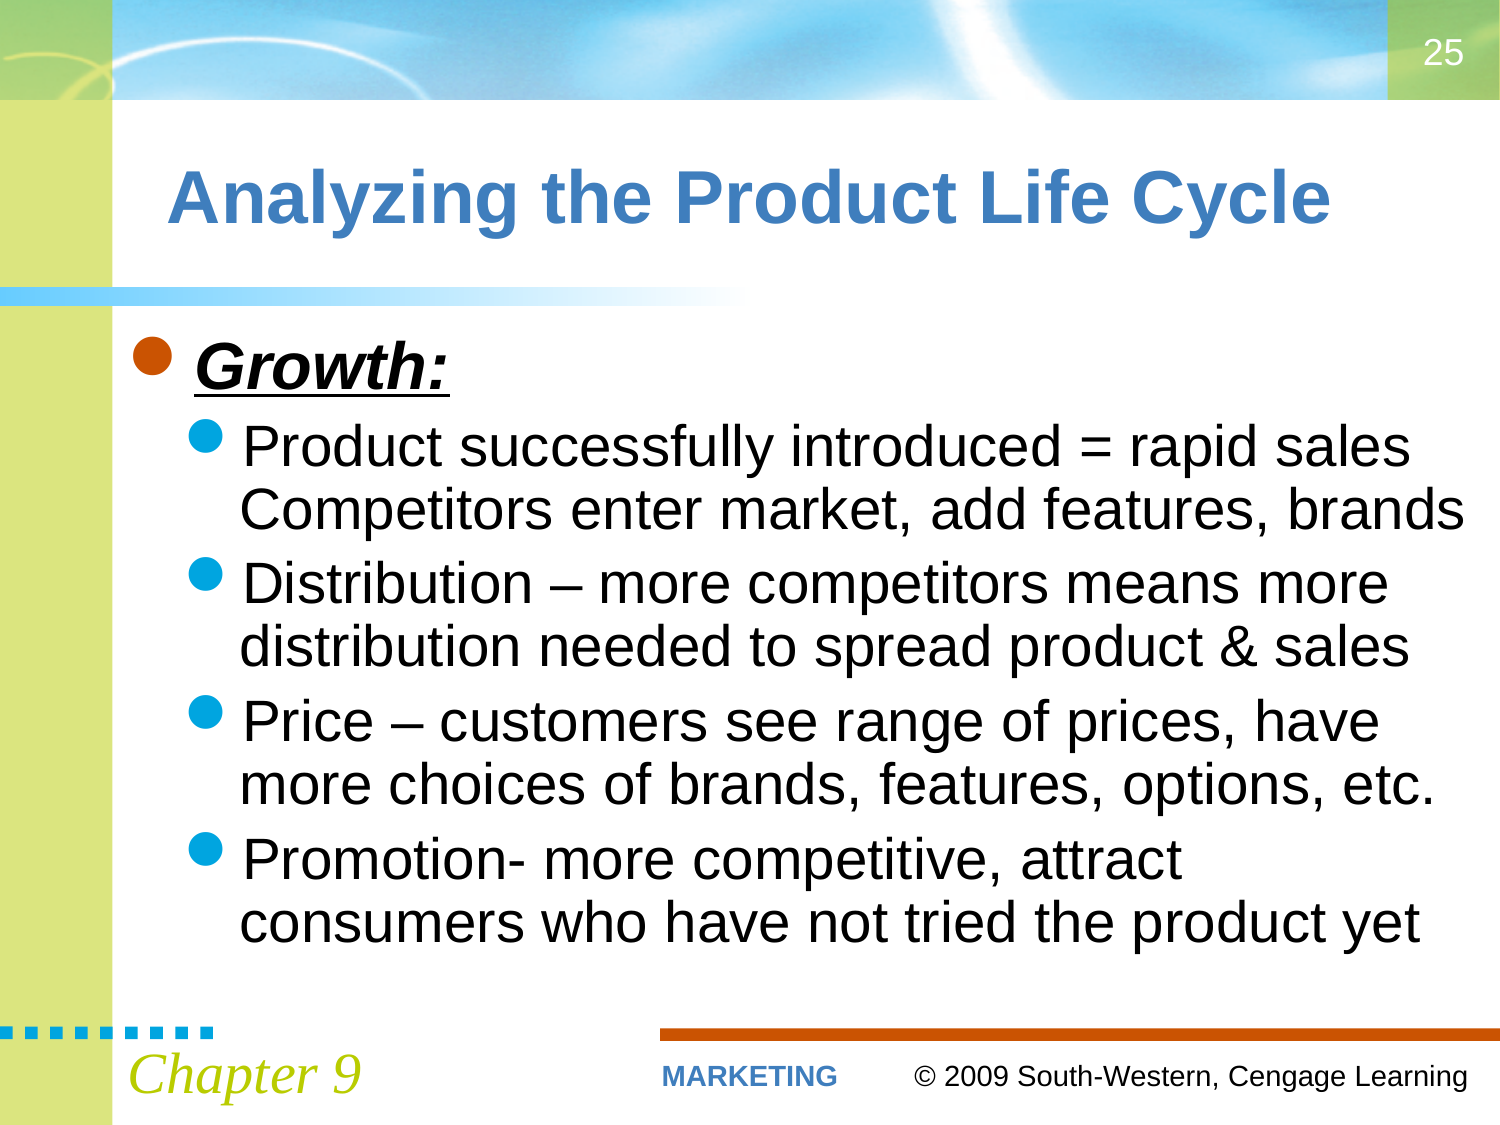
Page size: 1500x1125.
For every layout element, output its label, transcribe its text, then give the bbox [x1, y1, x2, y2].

footer Chapter 9 [112, 1012, 638, 1113]
list Growth: Product successfully introduced = rapid sales Competitors enter market, add features, brands Distribution – more competitors means more distribution needed to spread product & sales Price – customers see range of prices, have more choices of brands, features, options, etc. Promotion- more competitive, attract consumers who have not tried the product yet [112, 324, 1500, 1001]
slide_number 25 [1387, 0, 1500, 101]
title Analyzing the Product Life Cycle [112, 99, 1388, 288]
